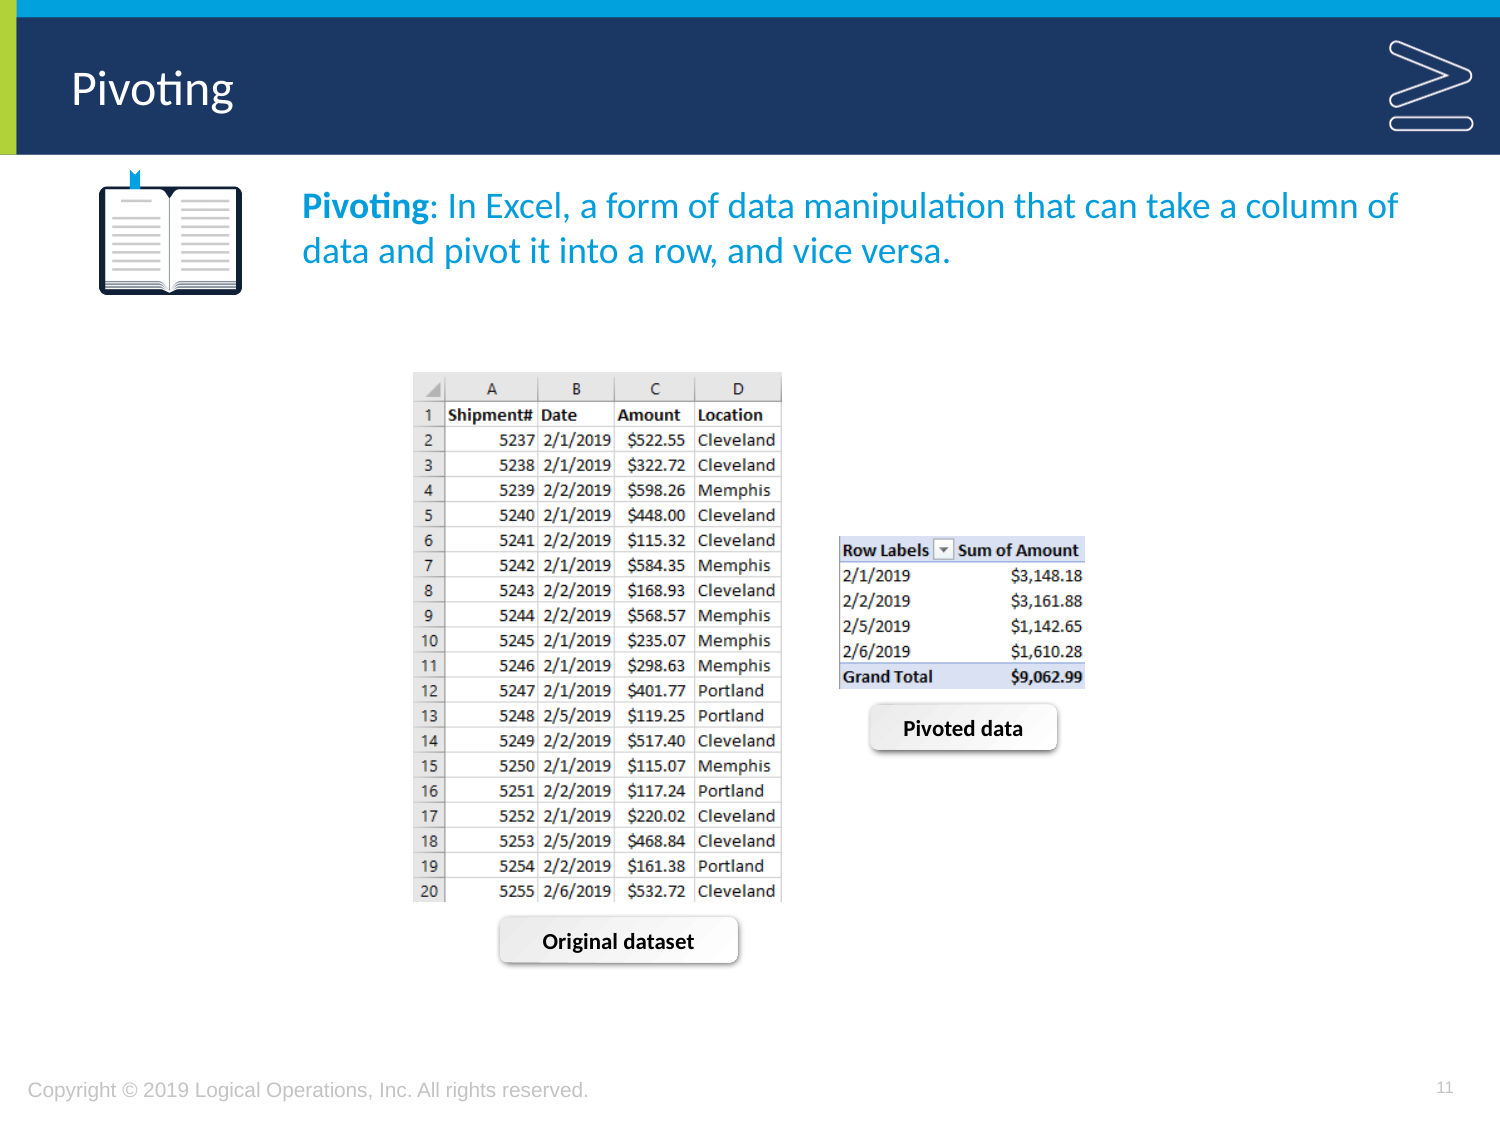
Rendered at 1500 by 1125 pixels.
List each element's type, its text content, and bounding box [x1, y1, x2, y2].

title Pivoting [56, 16, 1350, 155]
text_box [413, 372, 1085, 963]
picture [1350, 18, 1500, 155]
picture [0, 0, 56, 155]
slide_number 11 [1118, 1057, 1469, 1118]
picture [99, 169, 242, 295]
list Pivoting: In Excel, a form of data manipulation that can take a column of data and pivot it into a row, and vice versa. [287, 173, 1425, 299]
